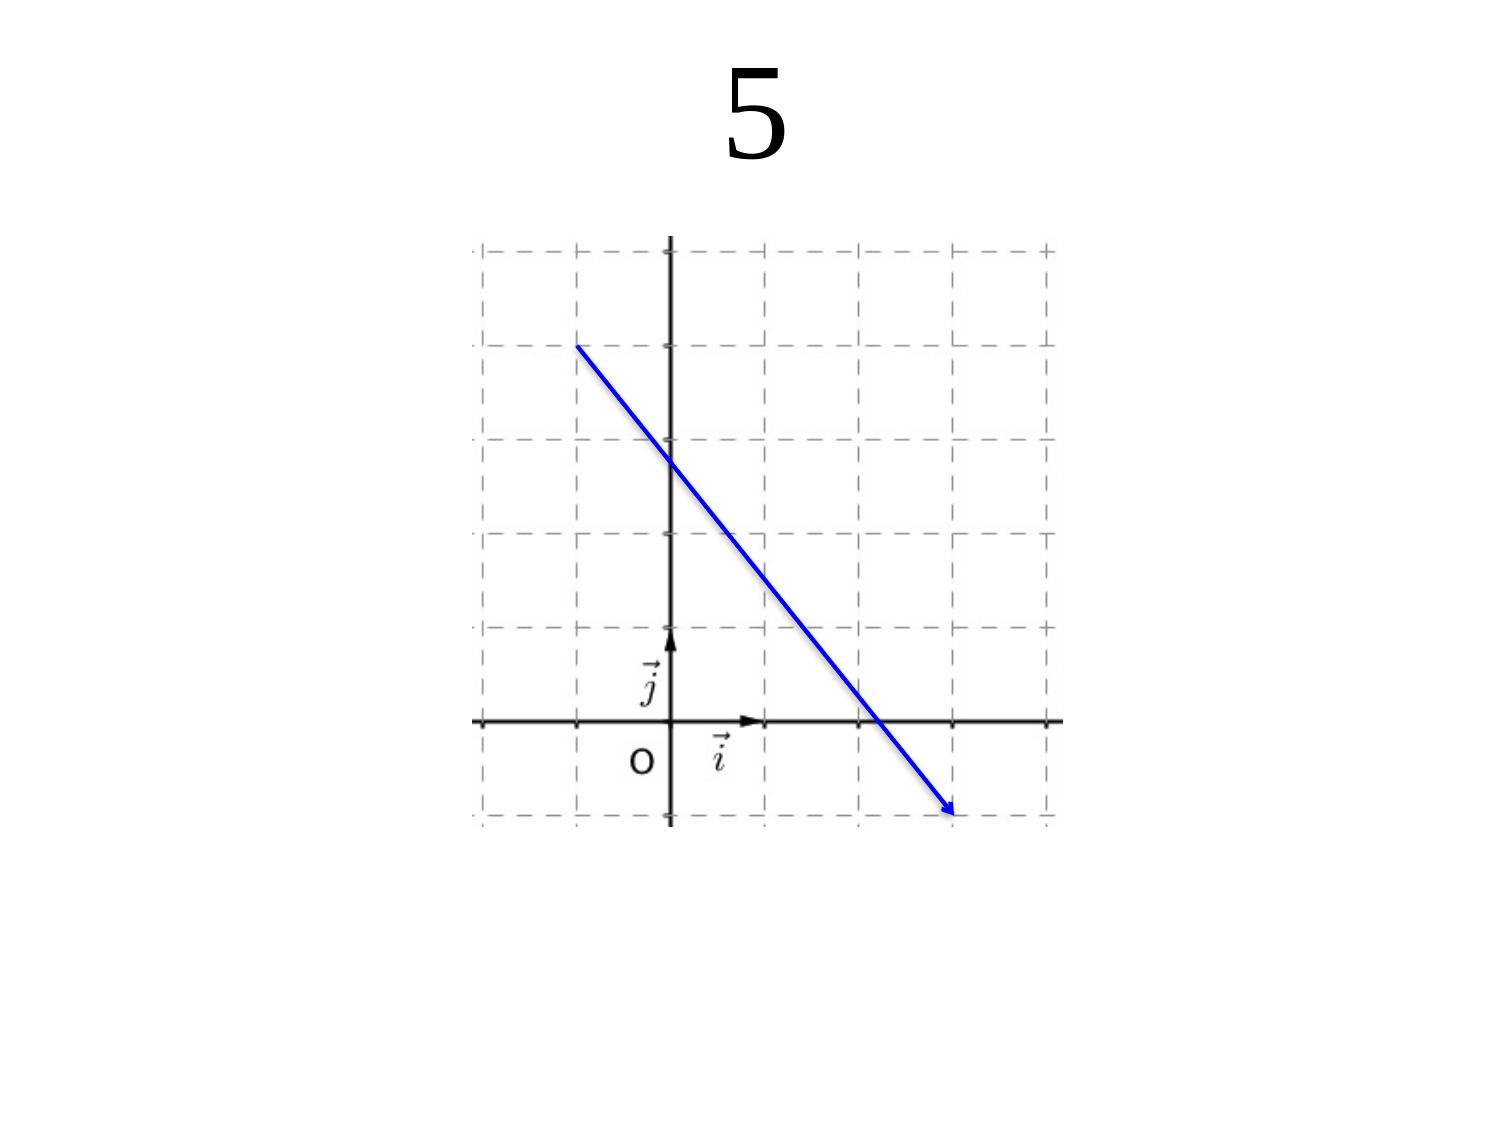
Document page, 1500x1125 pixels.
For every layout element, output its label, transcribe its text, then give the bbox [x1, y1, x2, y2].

text_box 5 [5, 0, 1500, 208]
picture [472, 235, 1064, 827]
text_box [576, 345, 955, 816]
